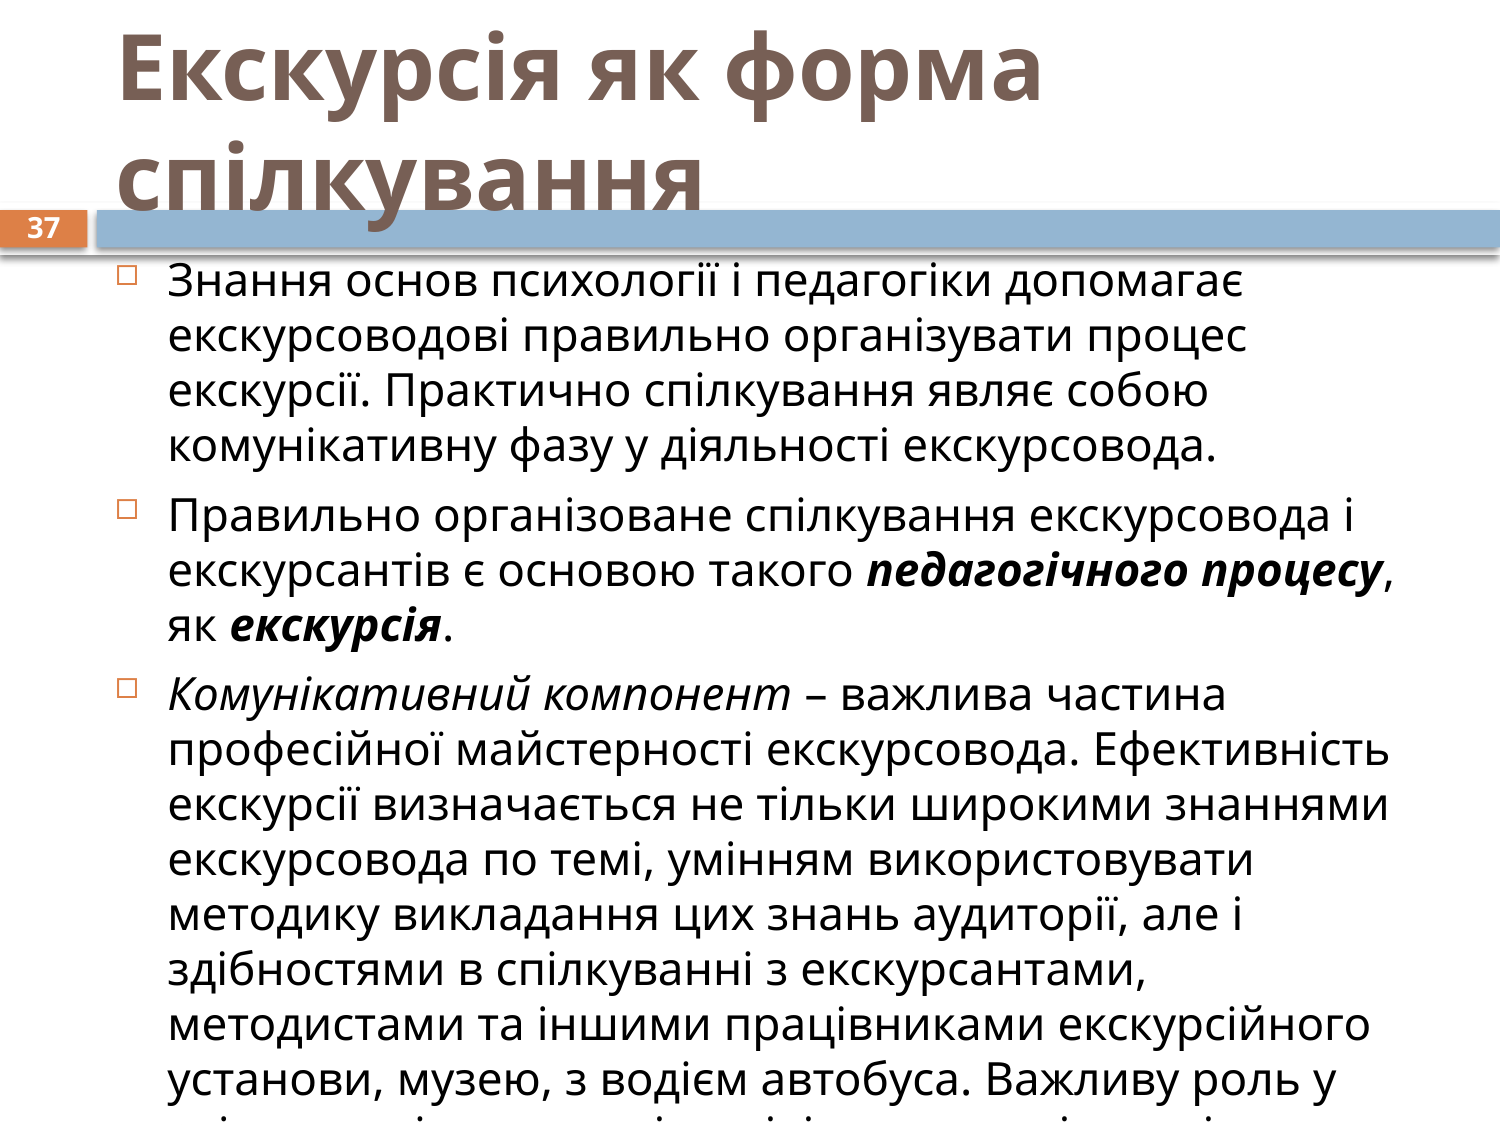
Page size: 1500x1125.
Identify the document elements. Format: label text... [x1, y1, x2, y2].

title Екскурсія як форма спілкування [100, 37, 1438, 200]
list Знання основ психології і педагогіки допомагає екскурсоводові правильно організувати процес екскурсії. Практично спілкування являє собою комунікативну фазу у діяльності екскурсовода. Правильно організоване спілкування екскурсовода і екскурсантів є основою такого педагогічного процесу, як екскурсія. Комунікативний компонент – важлива частина професійної майстерності екскурсовода. Ефективність екскурсії визначається не тільки широкими знаннями екскурсовода по темі, умінням використовувати методику викладання цих знань аудиторії, але і здібностями в спілкуванні з екскурсантами, методистами та іншими працівниками екскурсійного установи, музею, з водієм автобуса. Важливу роль у спілкуванні з аудиторією відіграють такі якості, як запобігливість, вміння вести нормальний діалог. [100, 243, 1447, 1083]
slide_number 37 [0, 208, 88, 249]
